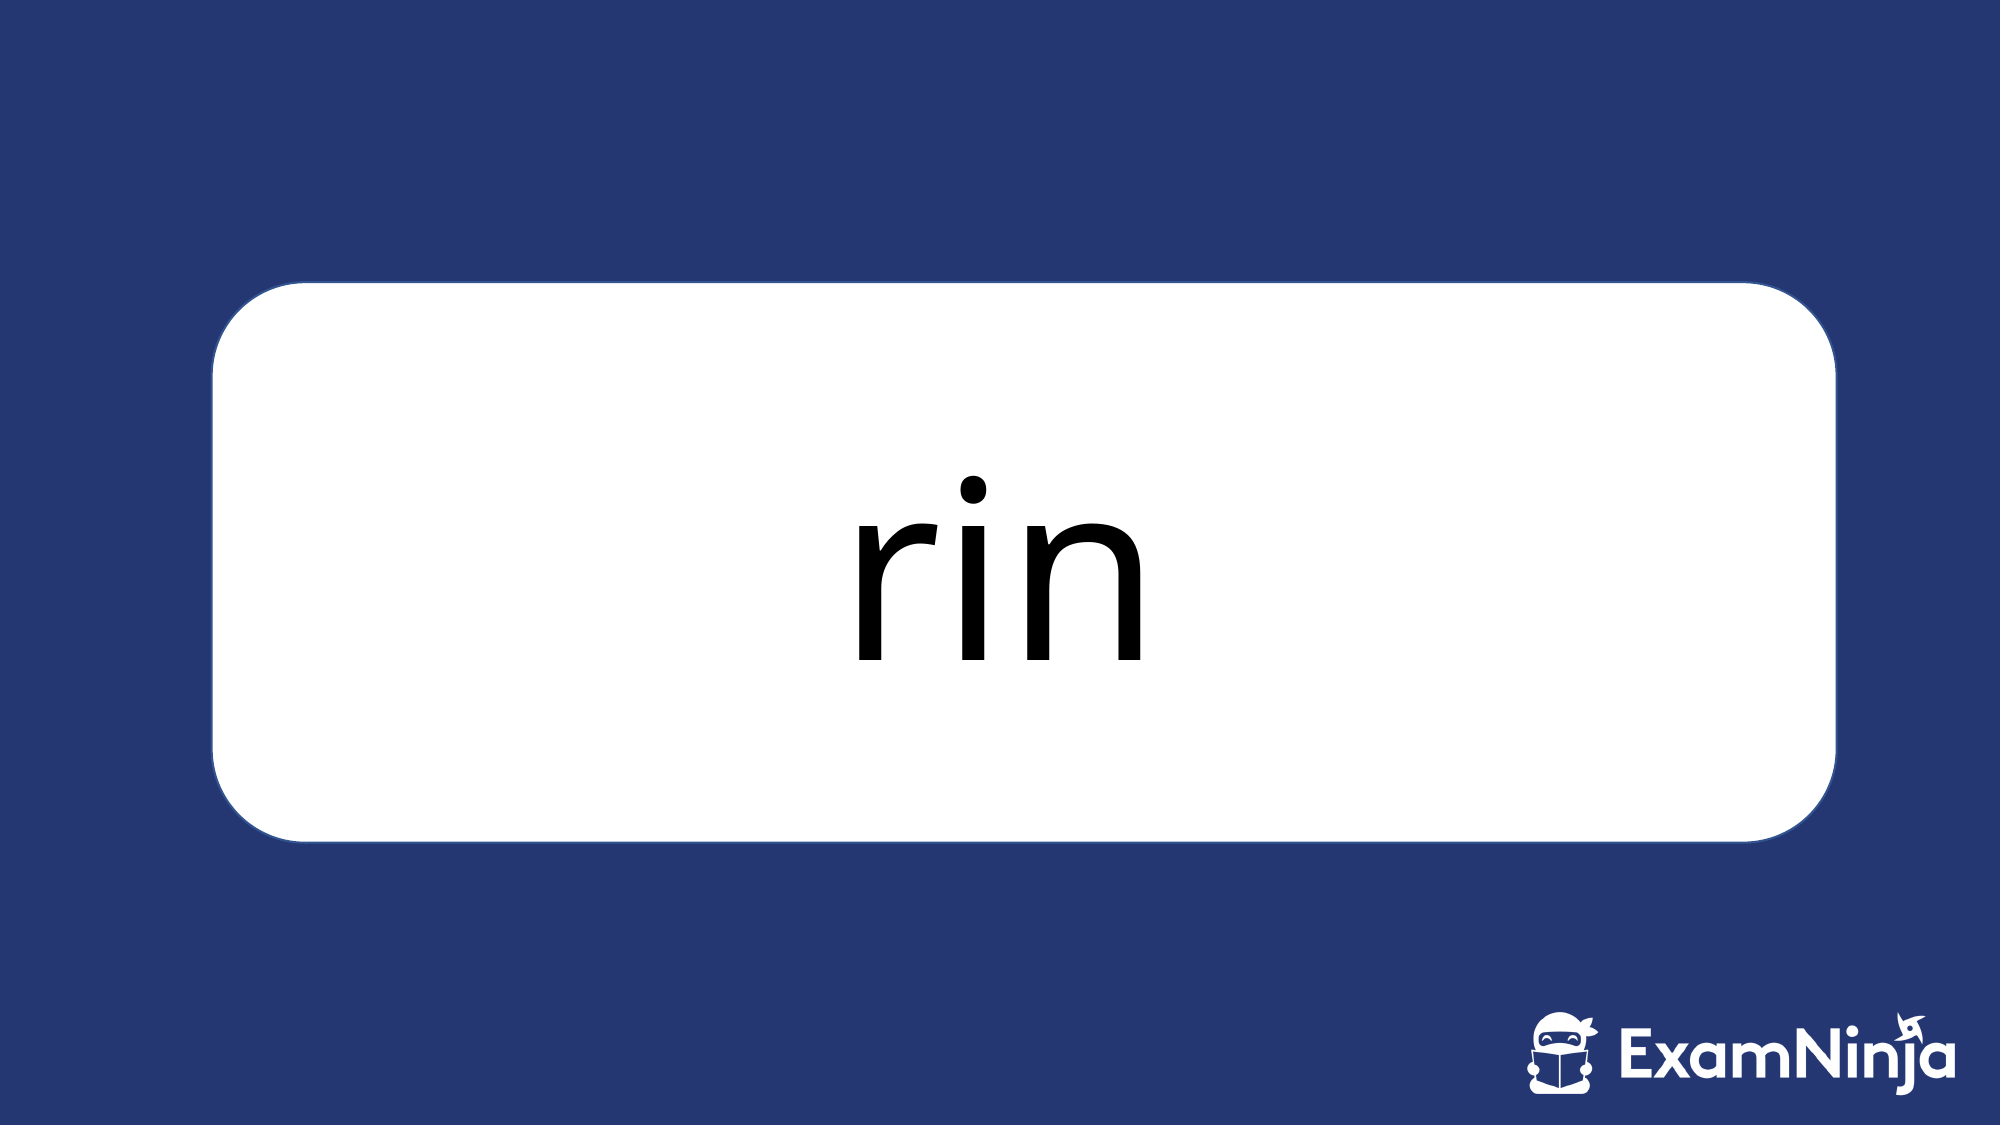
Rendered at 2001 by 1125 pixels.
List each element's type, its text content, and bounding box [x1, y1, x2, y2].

text_box rin [143, 403, 1857, 719]
text_box [210, 719, 1838, 844]
text_box [210, 281, 1838, 403]
picture [1501, 1003, 1979, 1102]
